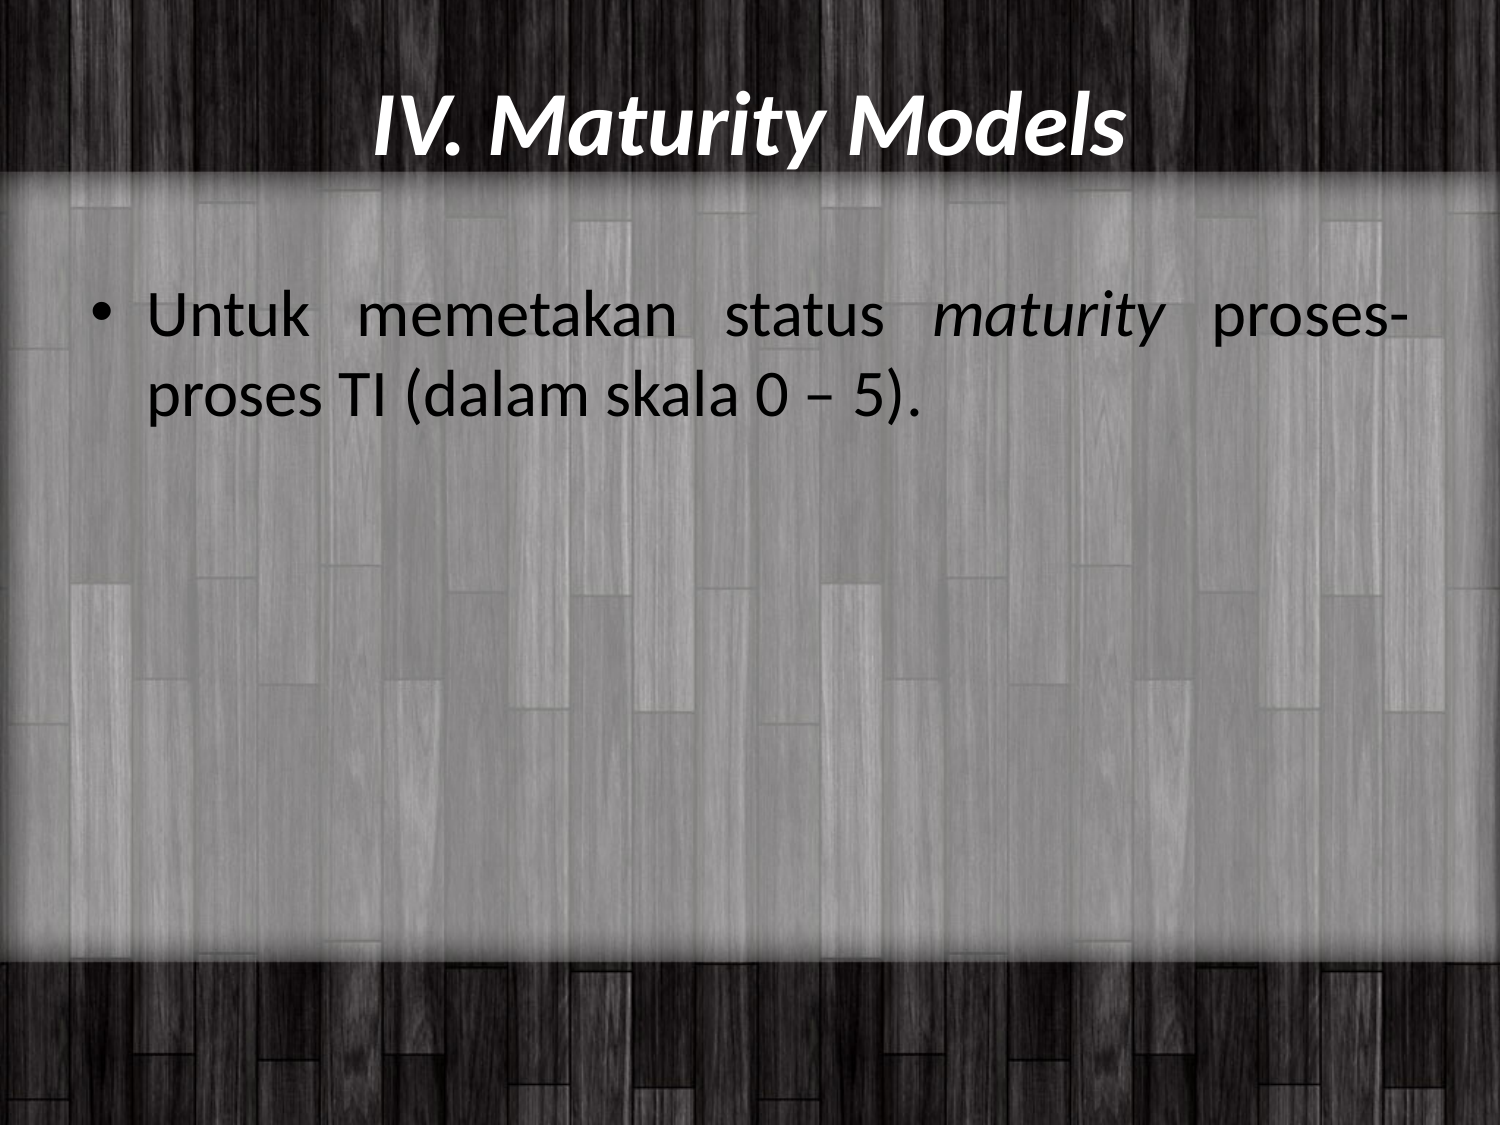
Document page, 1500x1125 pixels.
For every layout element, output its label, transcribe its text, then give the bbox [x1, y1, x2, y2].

list Untuk memetakan status maturity proses-proses TI (dalam skala 0 – 5). [75, 262, 1425, 1005]
picture [0, 0, 1500, 1125]
title IV. Maturity Models [75, 24, 1425, 213]
